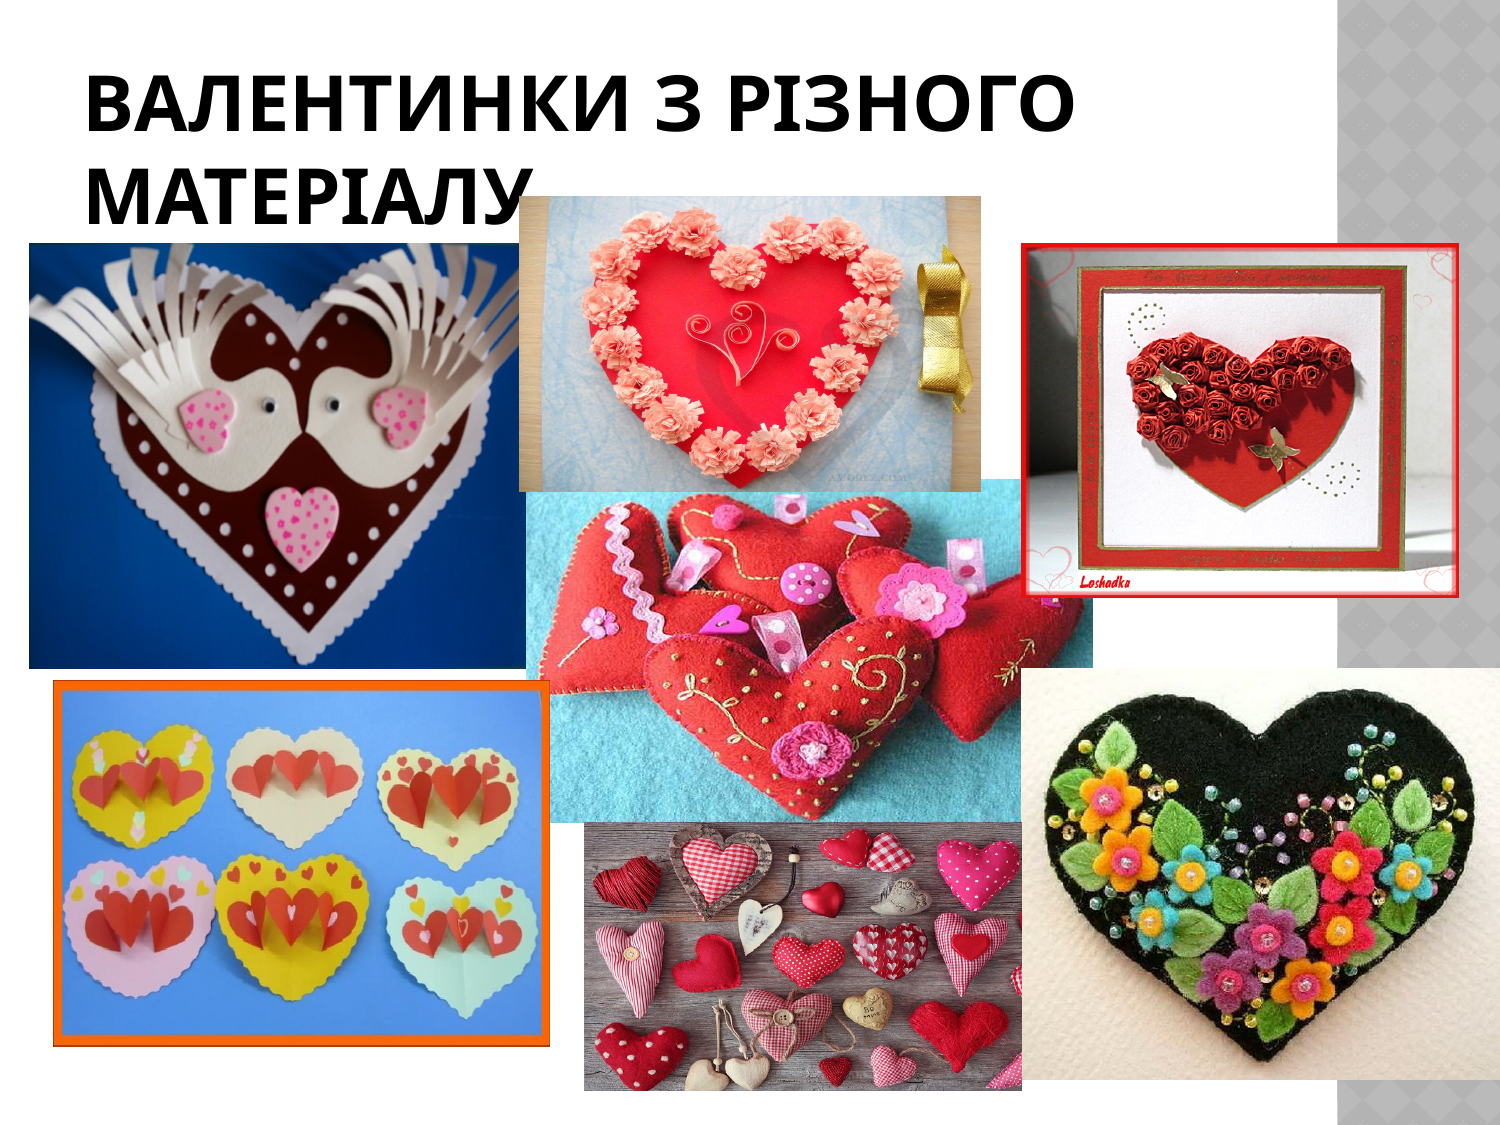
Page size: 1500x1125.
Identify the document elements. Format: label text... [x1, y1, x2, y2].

picture [518, 195, 982, 493]
title Валентинки з різного матеріалу [75, 52, 1263, 240]
picture [1021, 243, 1460, 599]
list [29, 243, 519, 670]
picture [52, 479, 1500, 1092]
